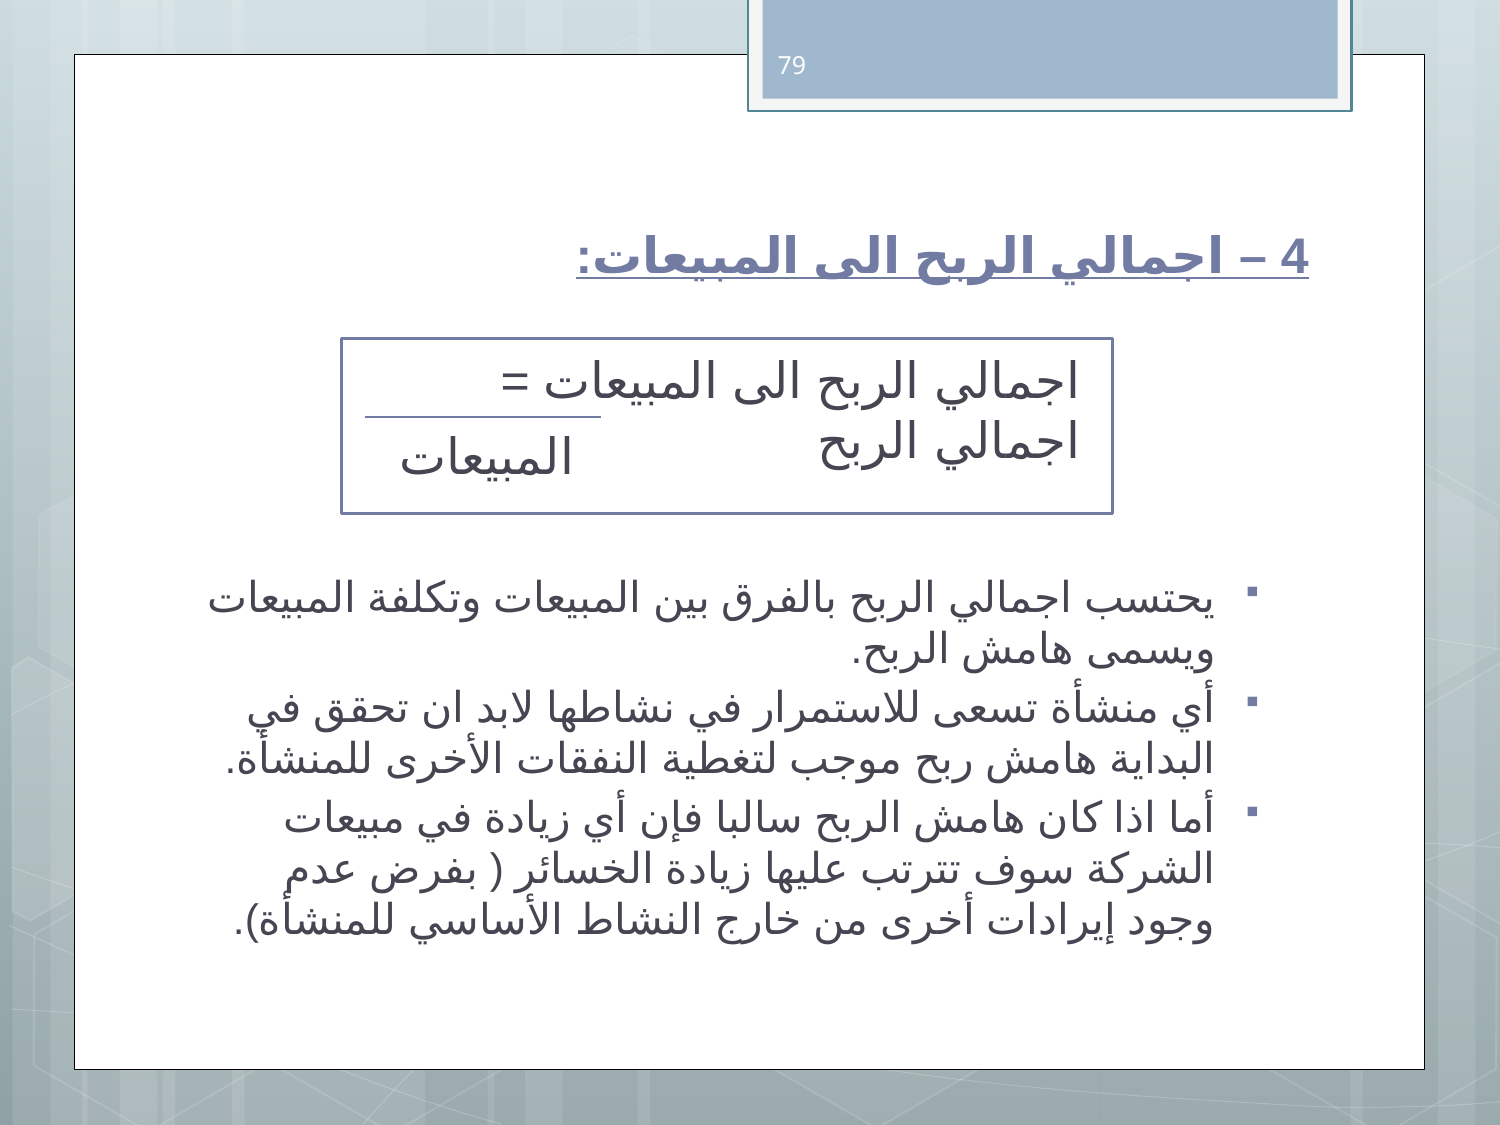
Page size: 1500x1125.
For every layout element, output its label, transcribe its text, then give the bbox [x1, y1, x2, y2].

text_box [340, 337, 1114, 514]
slide_number 79 [762, 36, 982, 97]
title 4 – اجمالي الربح الى المبيعات: [171, 204, 1324, 292]
list يحتسب اجمالي الربح بالفرق بين المبيعات وتكلفة المبيعات ويسمى هامش الربح. أي منشأة تسعى للاستمرار في نشاطها لابد ان تحقق في البداية هامش ربح موجب لتغطية النفقات الأخرى للمنشأة. أما اذا كان هامش الربح سالبا فإن أي زيادة في مبيعات الشركة سوف تترتب عليها زيادة الخسائر ( بفرض عدم وجود إيرادات أخرى من خارج النشاط الأساسي للمنشأة). [171, 562, 1283, 957]
